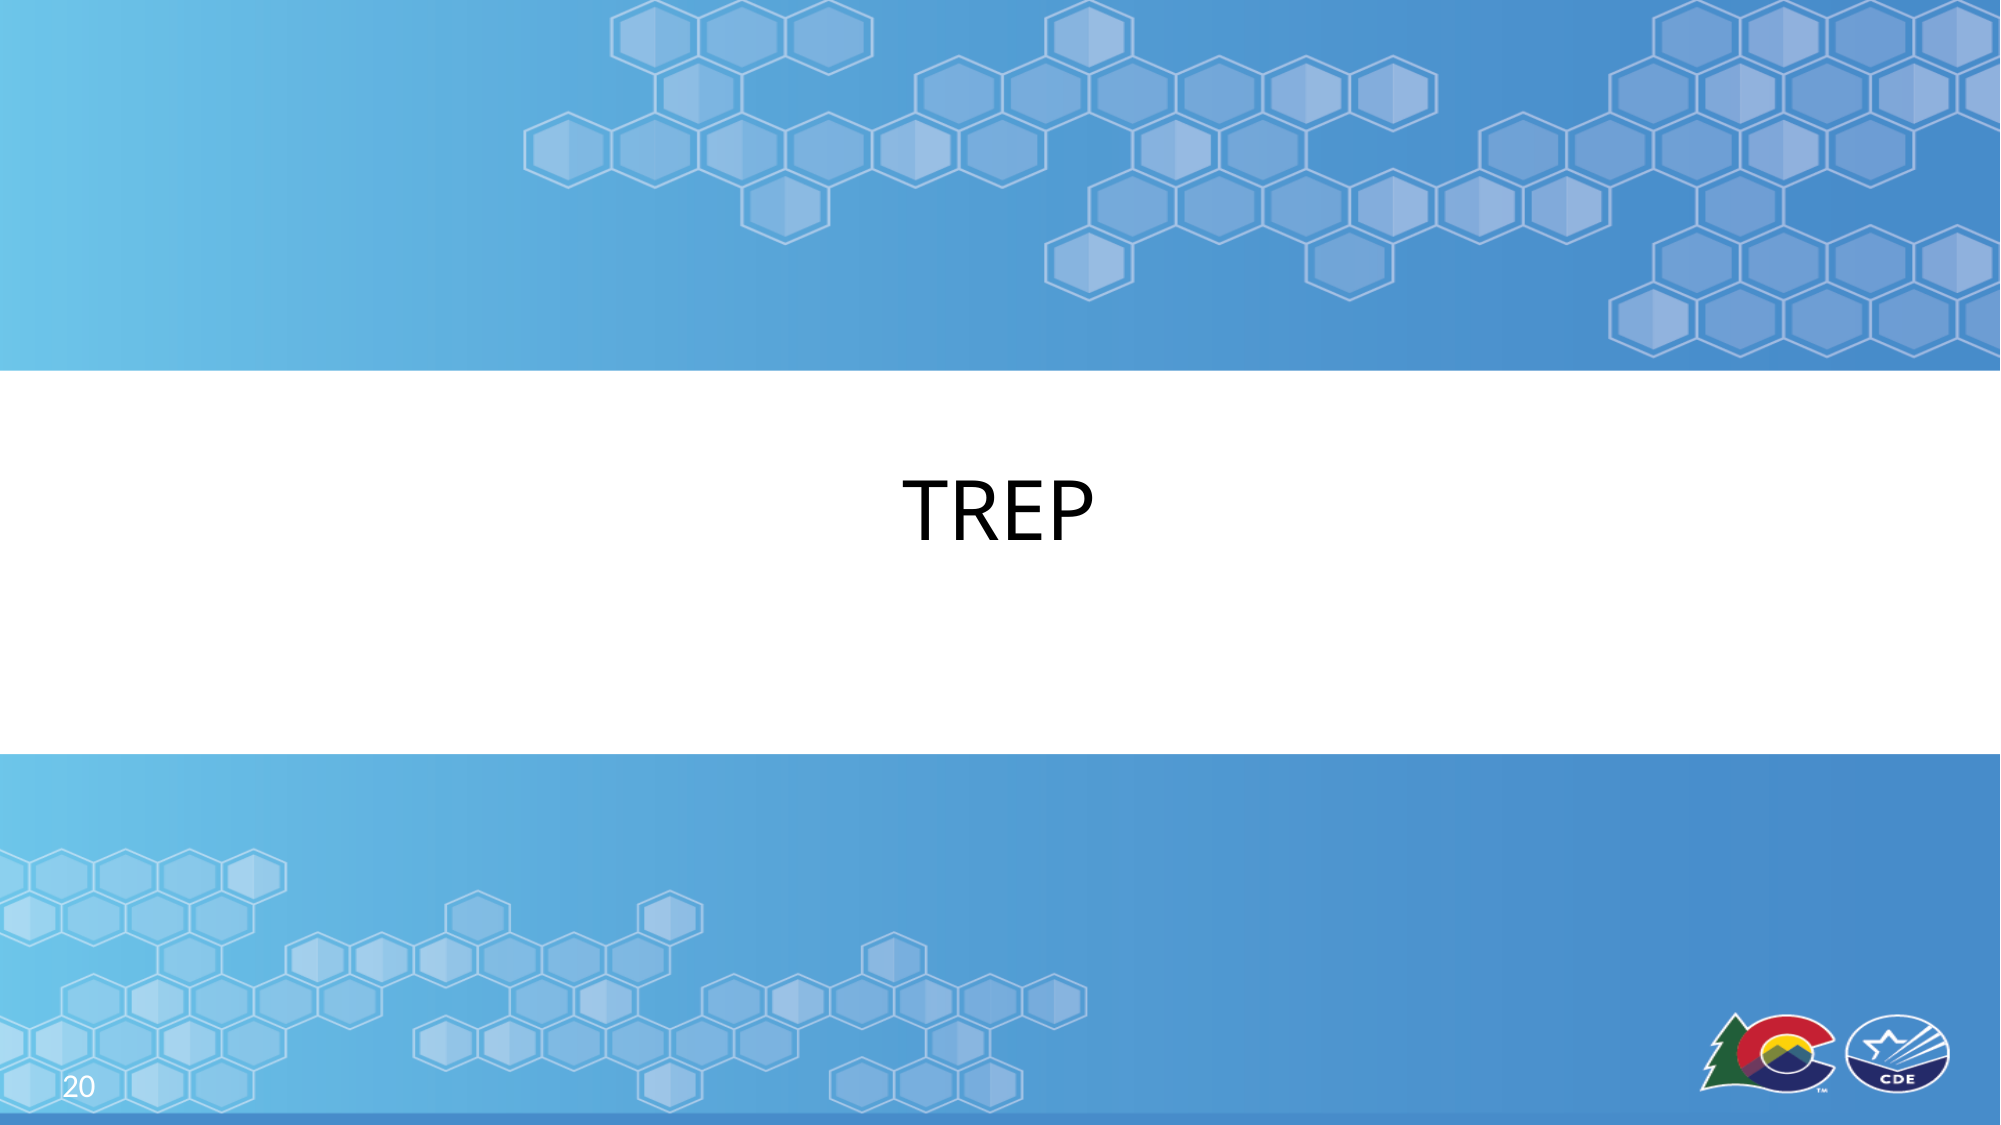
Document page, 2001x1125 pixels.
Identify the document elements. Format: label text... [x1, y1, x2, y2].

picture [0, 755, 2000, 1125]
slide_number 20 [47, 1054, 498, 1115]
picture [0, 0, 2000, 370]
title TREP [0, 370, 2000, 755]
